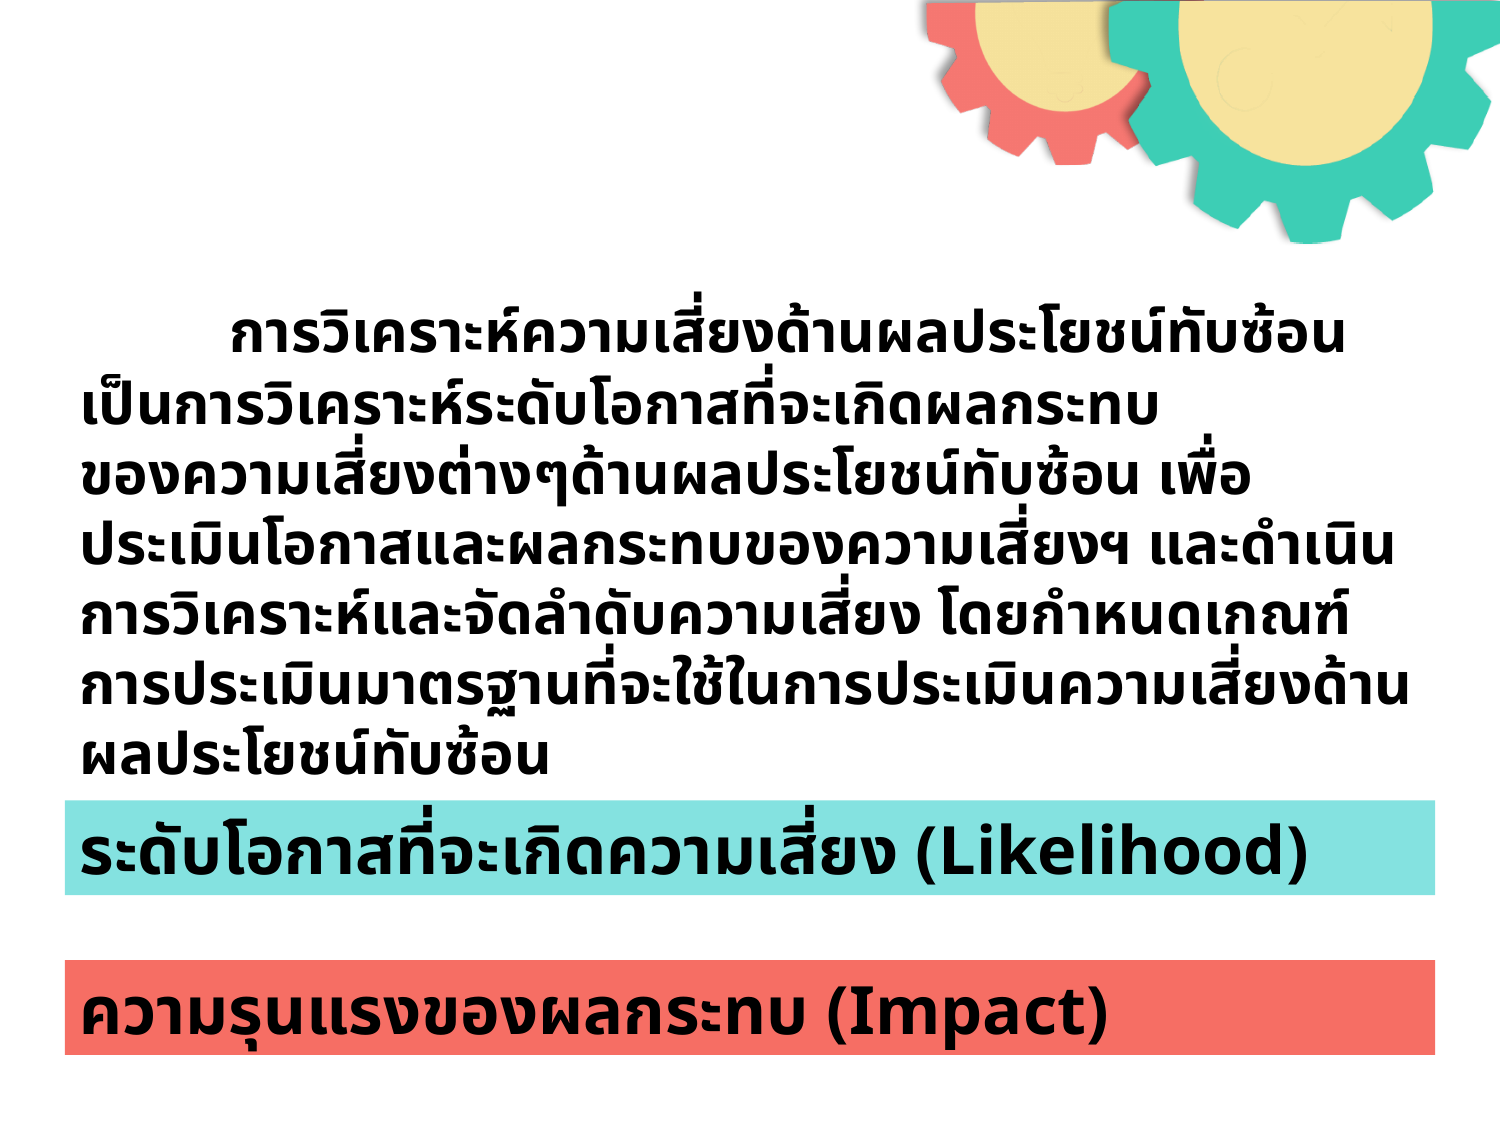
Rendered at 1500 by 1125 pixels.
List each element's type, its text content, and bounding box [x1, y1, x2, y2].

text_box การวิเคราะห์ความเสี่ยงด้านผลประโยชน์ทับซ้อน เป็นการวิเคราะห์ระดับโอกาสที่จะเกิดผลกระทบ ของความเสี่ยงต่างๆด้านผลประโยชน์ทับซ้อน เพื่อประเมินโอกาสและผลกระทบของความเสี่ยงฯ และดำเนินการวิเคราะห์และจัดลำดับความเสี่ยง โดยกำหนดเกณฑ์ การประเมินมาตรฐานที่จะใช้ในการประเมินความเสี่ยงด้านผลประโยชน์ทับซ้อน [64, 278, 1436, 794]
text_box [64, 799, 1436, 1057]
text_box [926, 0, 1500, 244]
